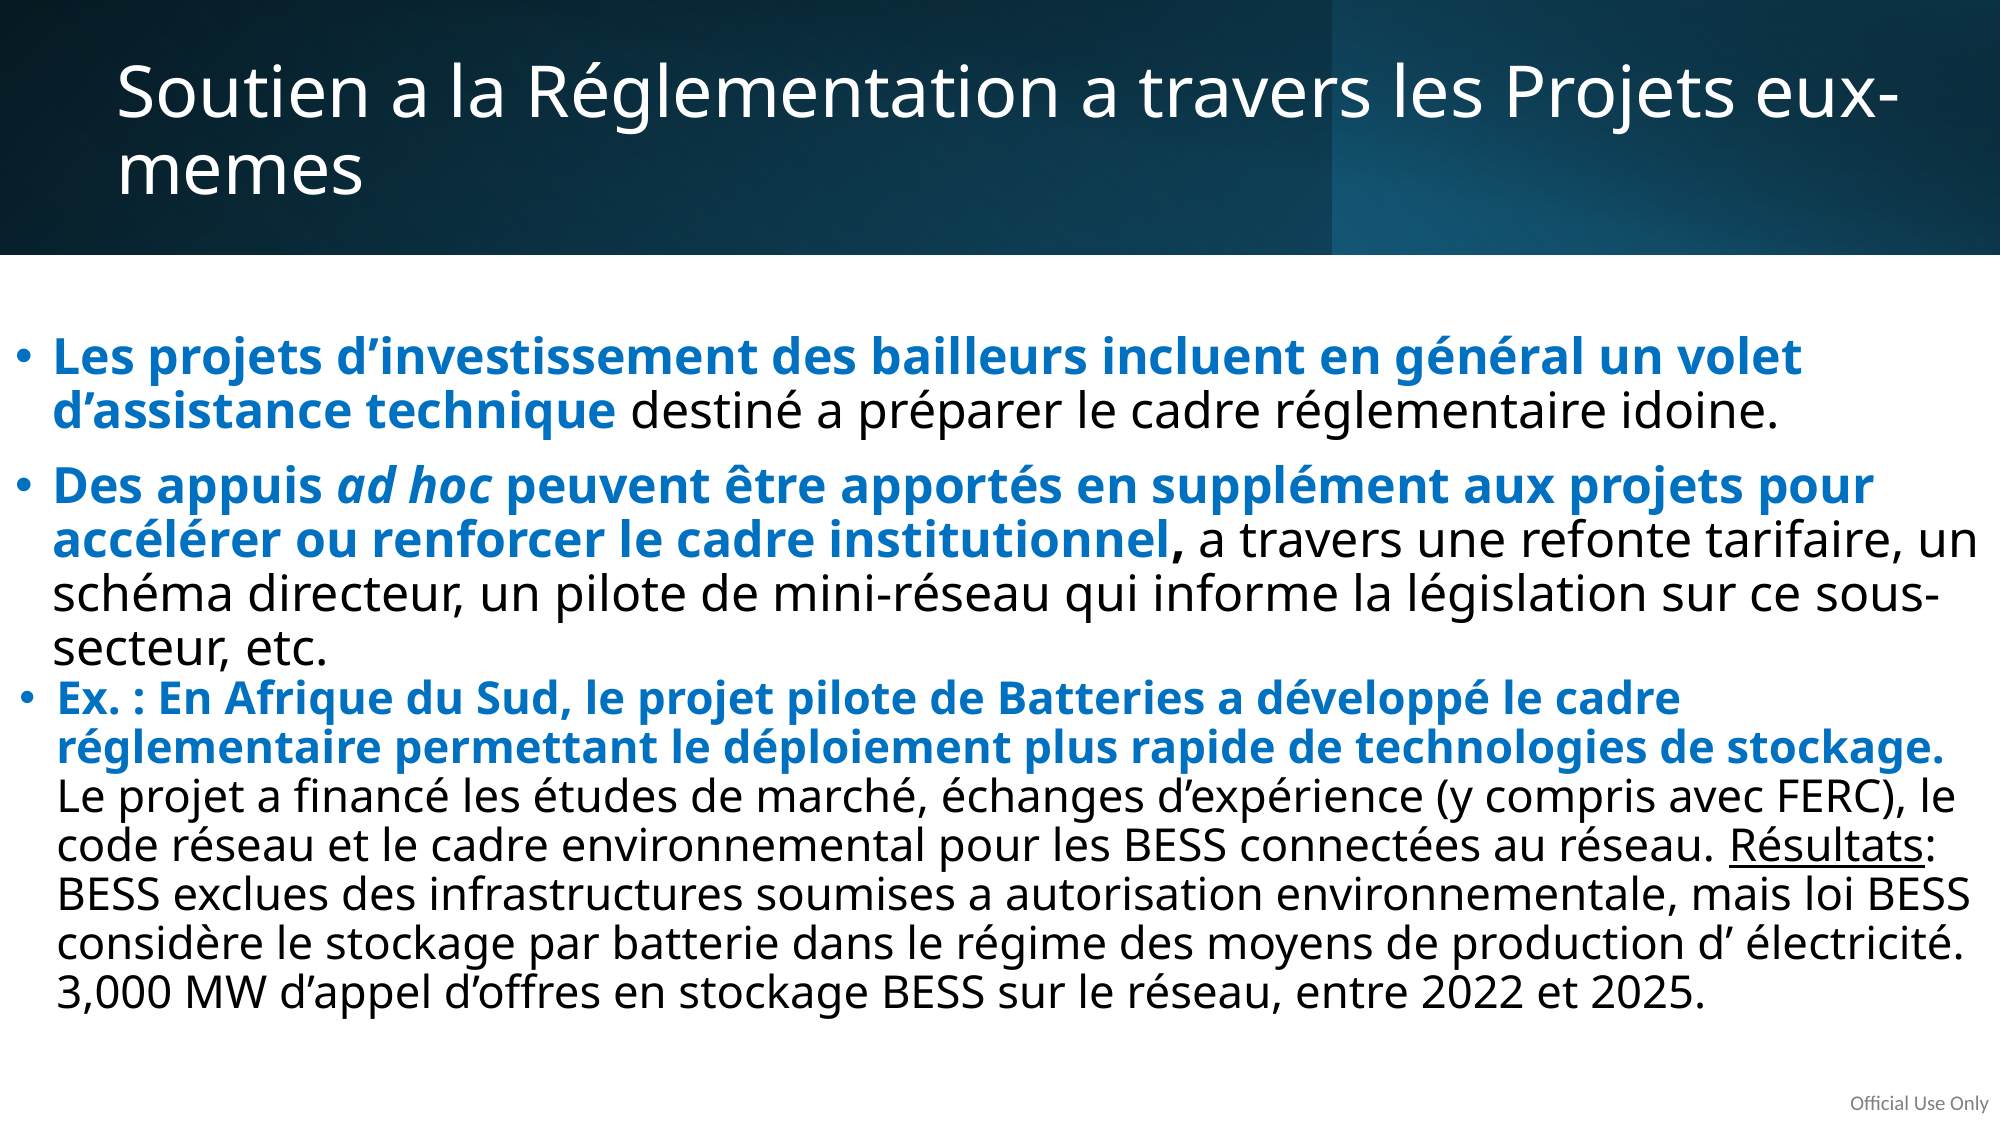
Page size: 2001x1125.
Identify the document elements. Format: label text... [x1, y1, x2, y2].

list Les projets d’investissement des bailleurs incluent en général un volet d’assistance technique destiné a préparer le cadre réglementaire idoine. Des appuis ad hoc peuvent être apportés en supplément aux projets pour accélérer ou renforcer le cadre institutionnel, a travers une refonte tarifaire, un schéma directeur, un pilote de mini-réseau qui informe la législation sur ce sous-secteur, etc. [0, 324, 2000, 699]
picture [0, 0, 2000, 256]
text_box Ex. : En Afrique du Sud, le projet pilote de Batteries a développé le cadre réglementaire permettant le déploiement plus rapide de technologies de stockage. Le projet a financé les études de marché, échanges d’expérience (y compris avec FERC), le code réseau et le cadre environnemental pour les BESS connectées au réseau. Résultats: BESS exclues des infrastructures soumises a autorisation environnementale, mais loi BESS considère le stockage par batterie dans le régime des moyens de production d’ électricité. 3,000 MW d’appel d’offres en stockage BESS sur le réseau, entre 2022 et 2025. [4, 667, 2000, 1042]
